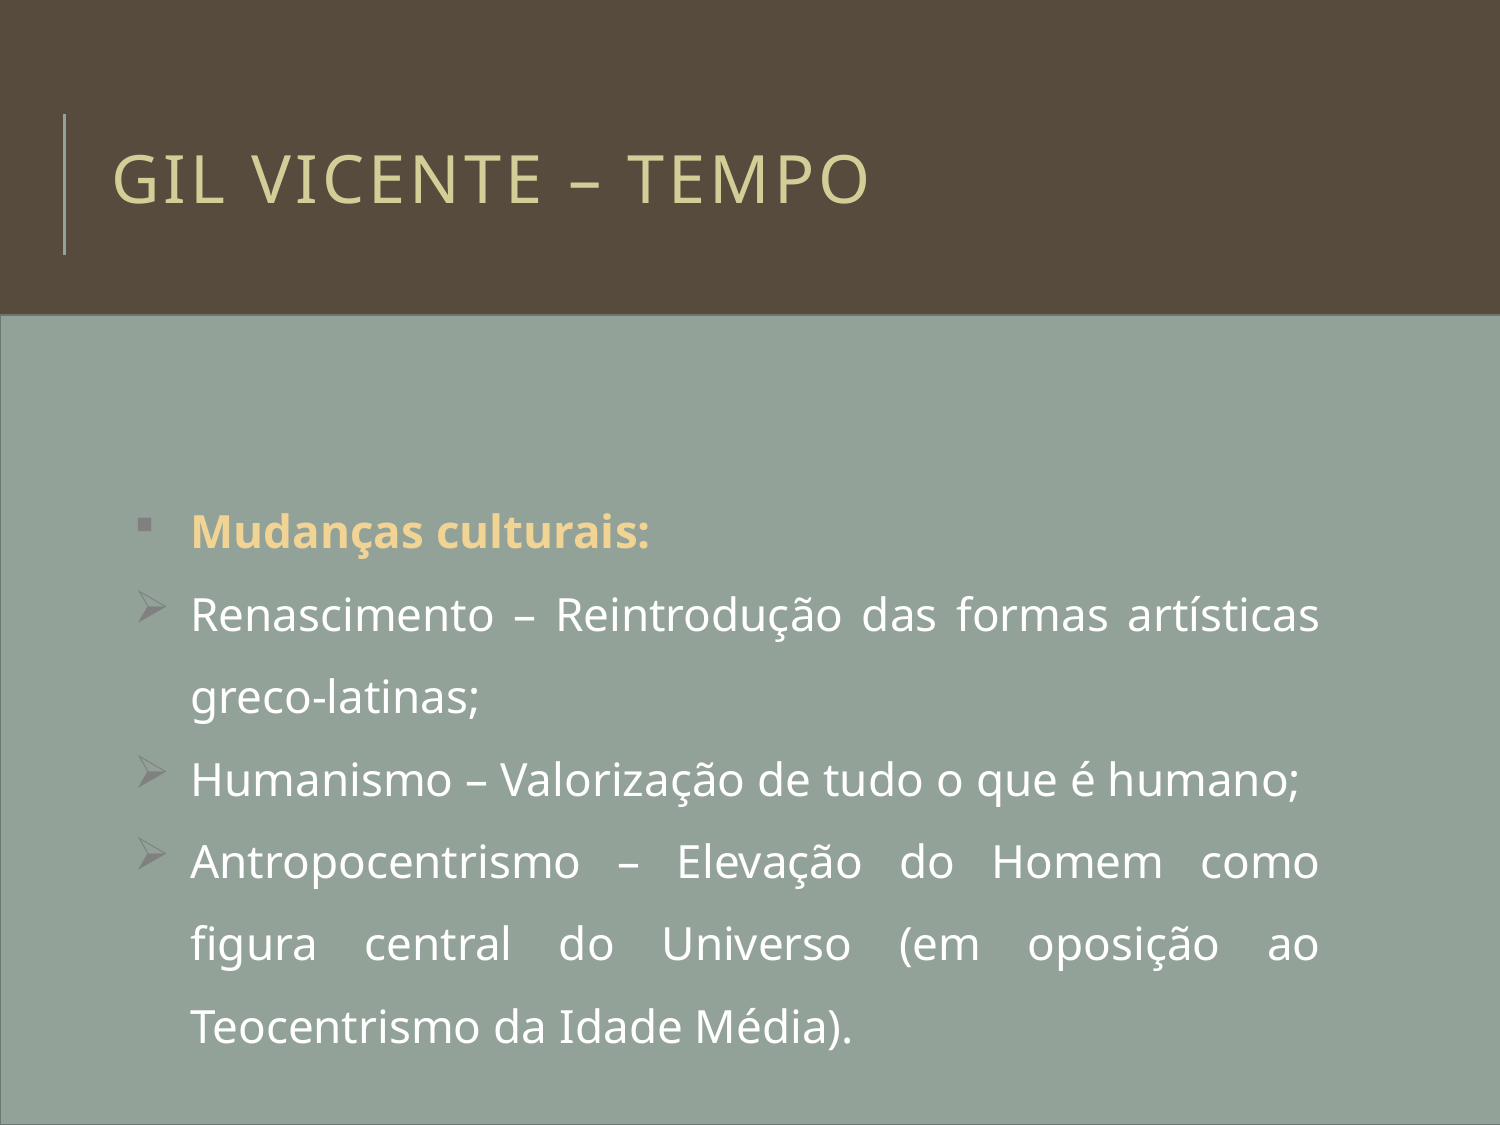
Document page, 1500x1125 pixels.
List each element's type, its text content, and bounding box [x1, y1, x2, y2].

text_box Mudanças culturais: Renascimento – Reintrodução das formas artísticas greco-latinas; Humanismo – Valorização de tudo o que é humano; Antropocentrismo – Elevação do Homem como figura central do Universo (em oposição ao Teocentrismo da Idade Média). [119, 467, 1337, 1060]
text_box [0, 314, 1500, 1125]
text_box Gil Vicente – Tempo [96, 61, 1293, 308]
